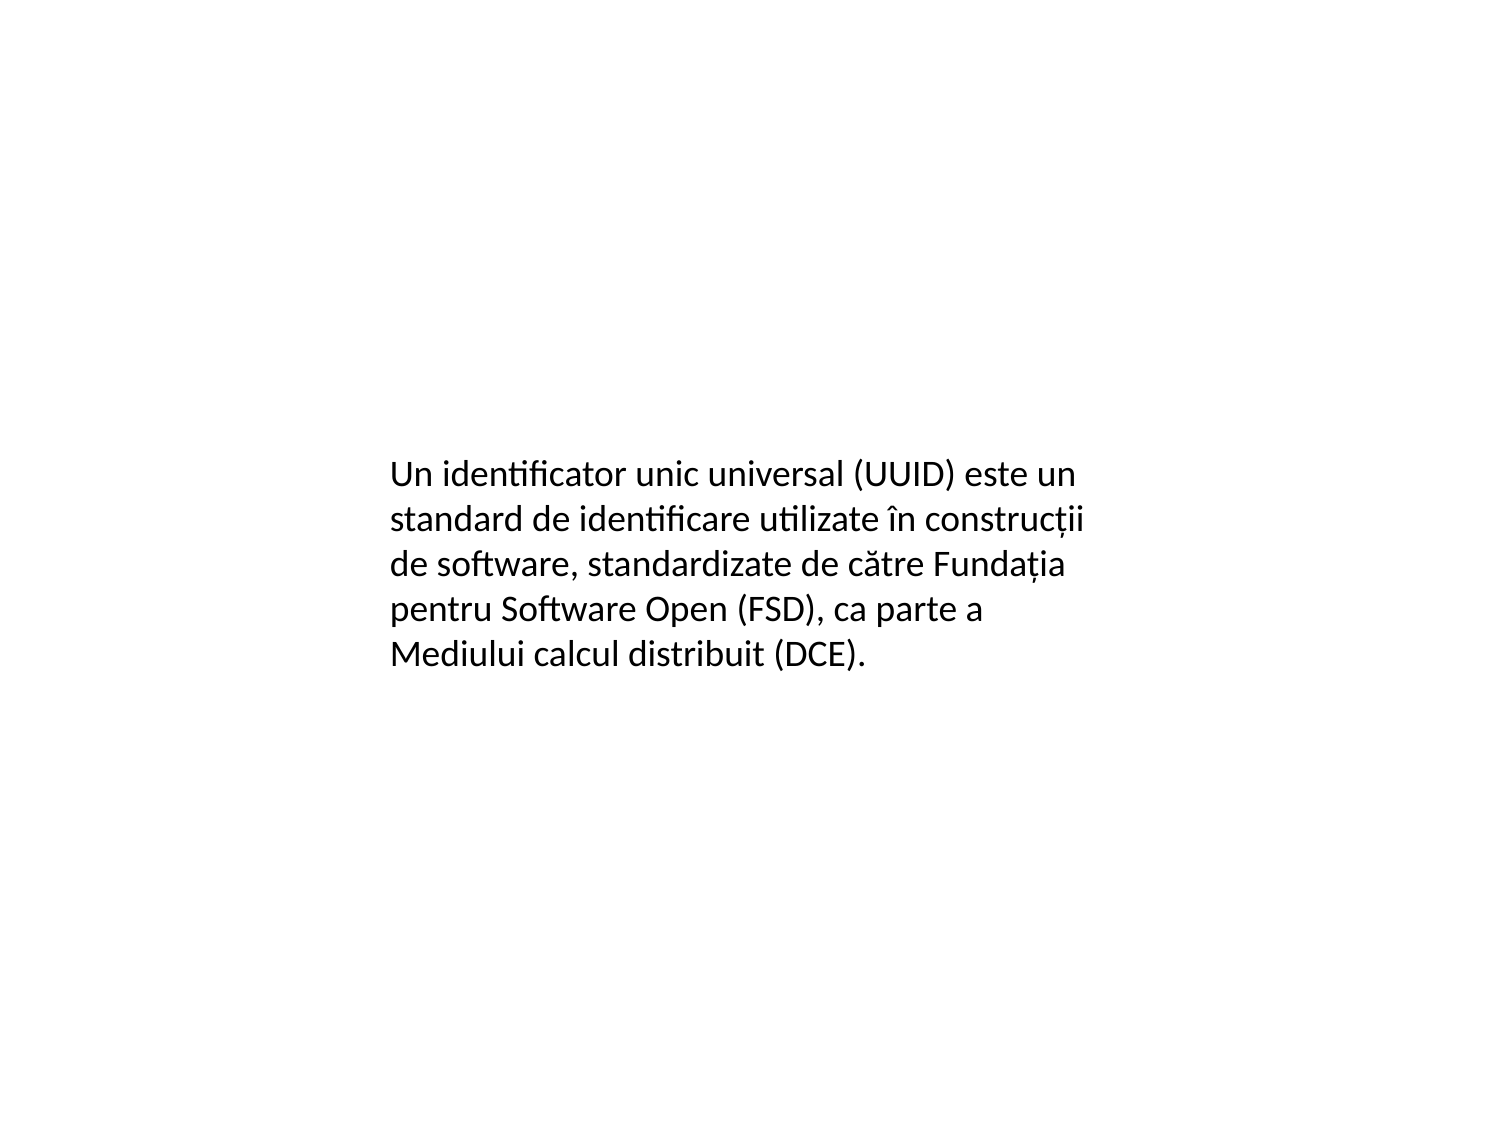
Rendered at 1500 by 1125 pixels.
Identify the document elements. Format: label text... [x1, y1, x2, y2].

text_box Un identificator unic universal (UUID) este un standard de identificare utilizate în construcţii de software, standardizate de către Fundaţia pentru Software Open (FSD), ca parte a Mediului calcul distribuit (DCE). [374, 441, 1125, 681]
